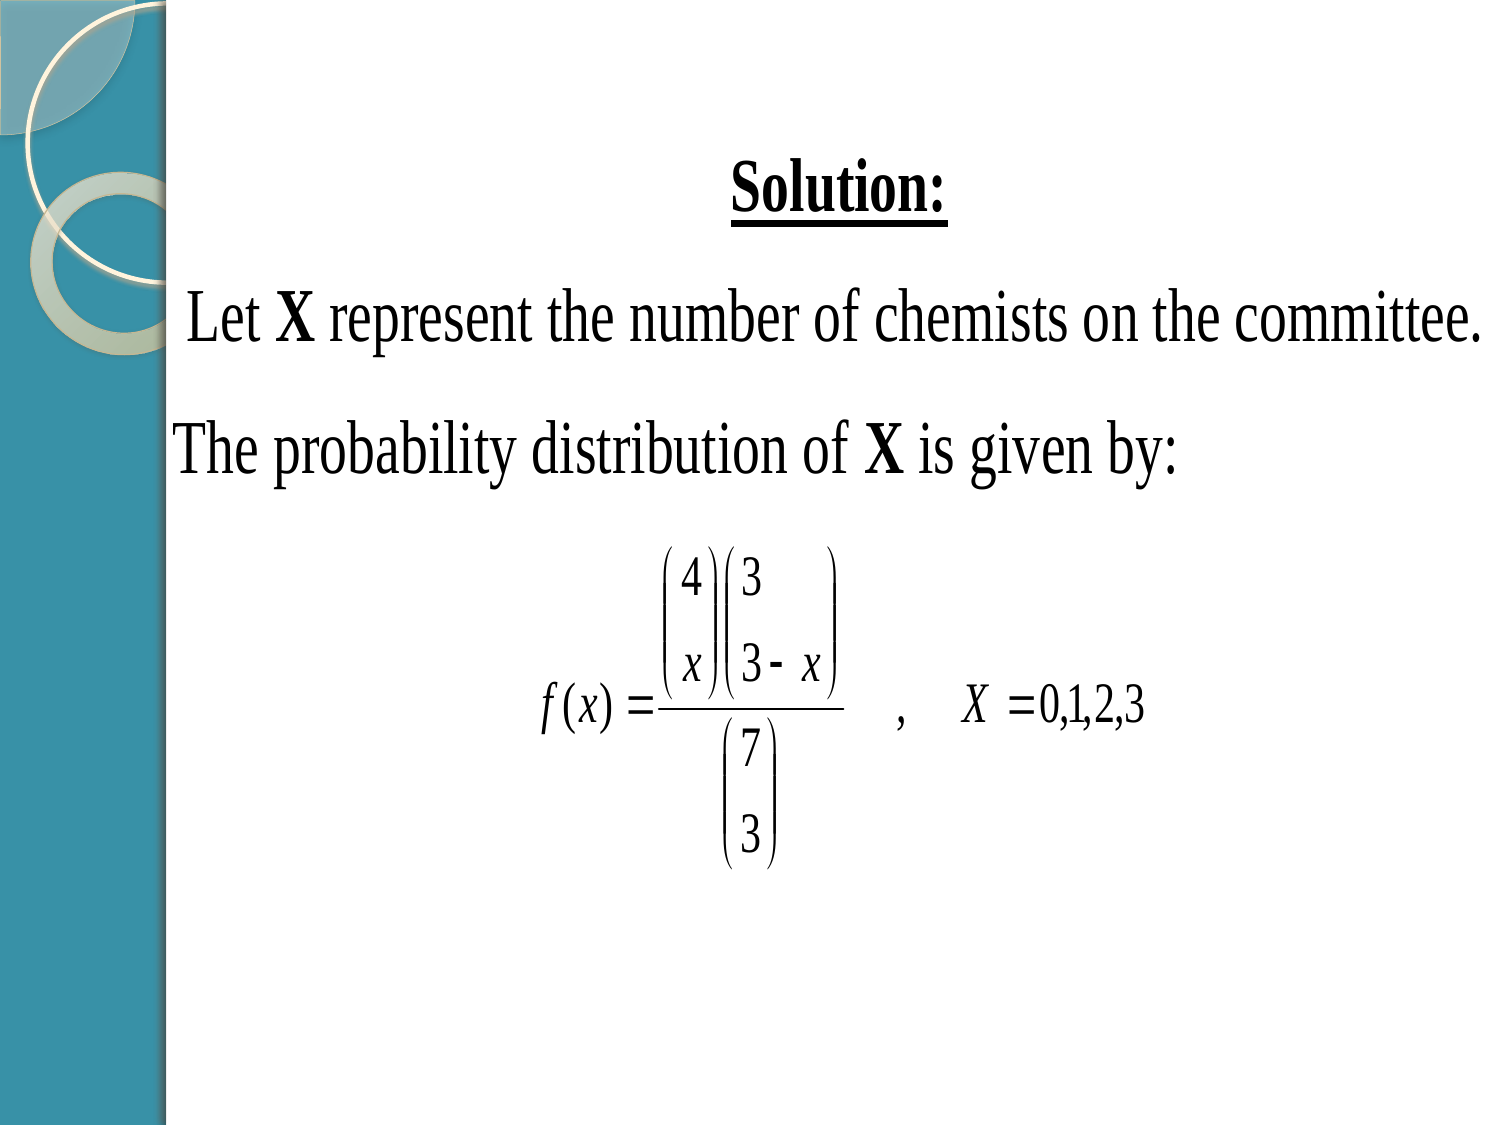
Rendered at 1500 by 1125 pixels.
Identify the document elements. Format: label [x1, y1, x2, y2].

text_box [116, 140, 1500, 880]
